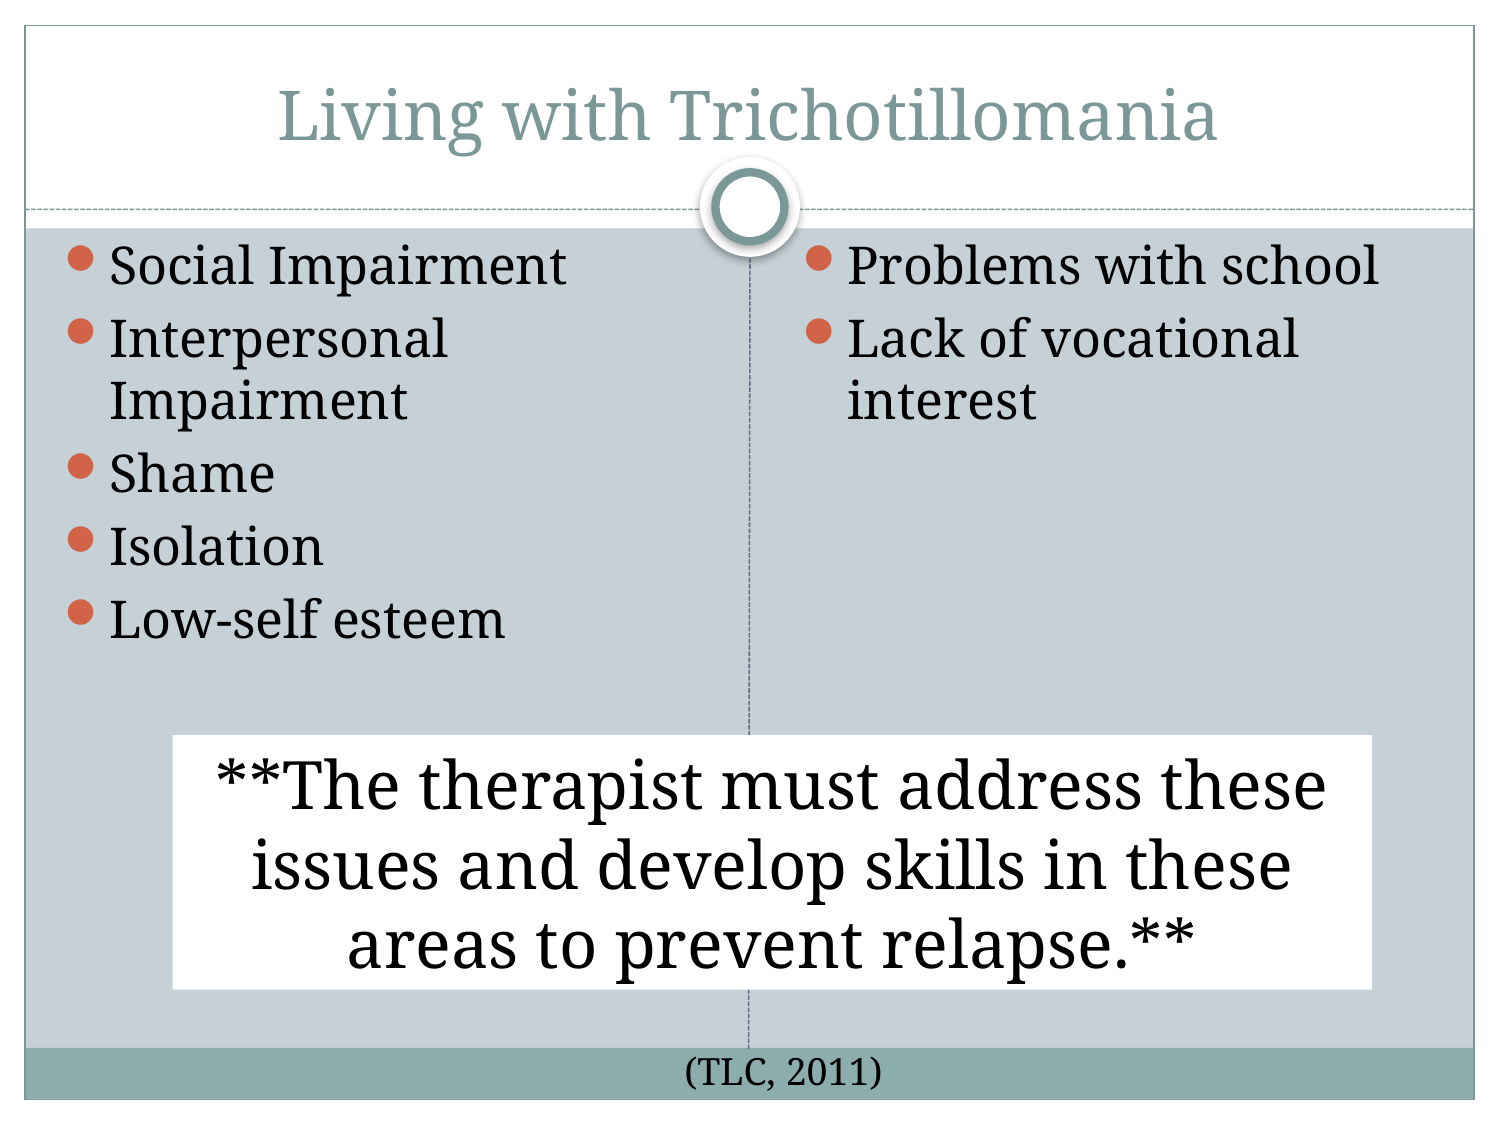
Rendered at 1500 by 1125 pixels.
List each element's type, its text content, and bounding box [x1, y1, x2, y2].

list Problems with school Lack of vocational interest [787, 224, 1450, 993]
title Living with Trichotillomania [49, 37, 1450, 162]
list Social Impairment Interpersonal Impairment Shame Isolation Low-self esteem [49, 224, 712, 993]
text_box **The therapist must address these issues and develop skills in these areas to prevent relapse.** [172, 735, 1372, 990]
text_box (TLC, 2011) [669, 1040, 983, 1101]
